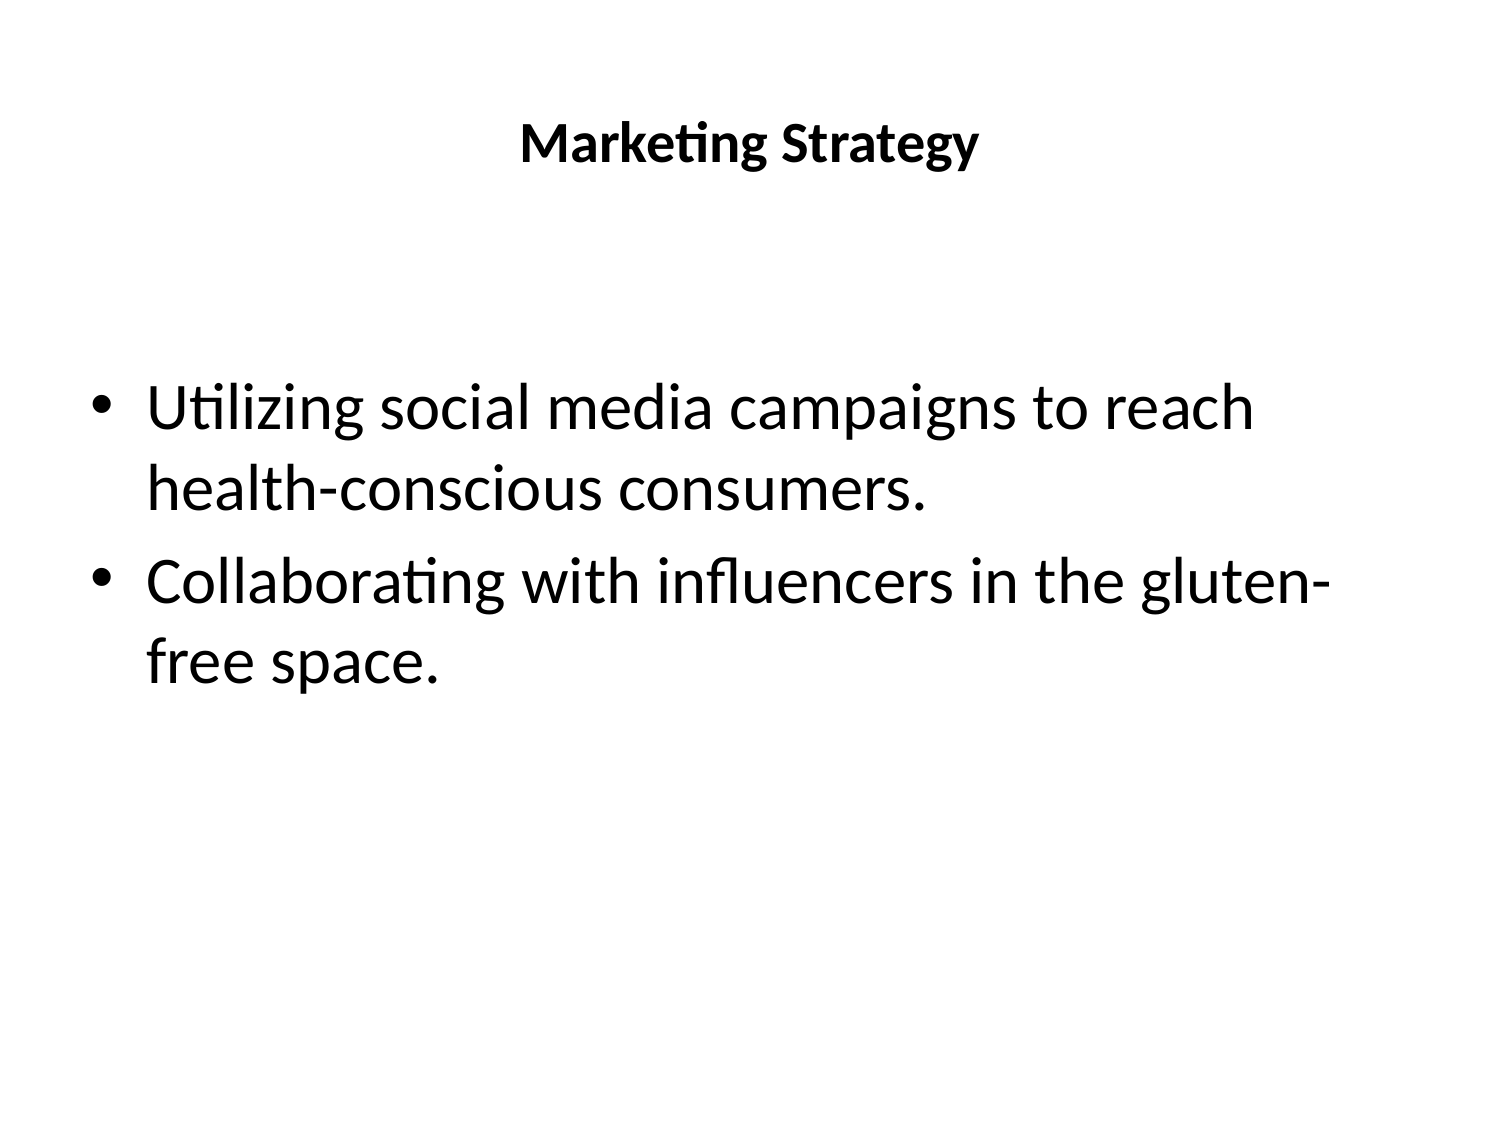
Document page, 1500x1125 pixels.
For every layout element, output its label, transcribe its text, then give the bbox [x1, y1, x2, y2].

title Marketing Strategy [75, 45, 1425, 233]
list Utilizing social media campaigns to reach health-conscious consumers. Collaborating with influencers in the gluten-free space. [75, 262, 1425, 1005]
